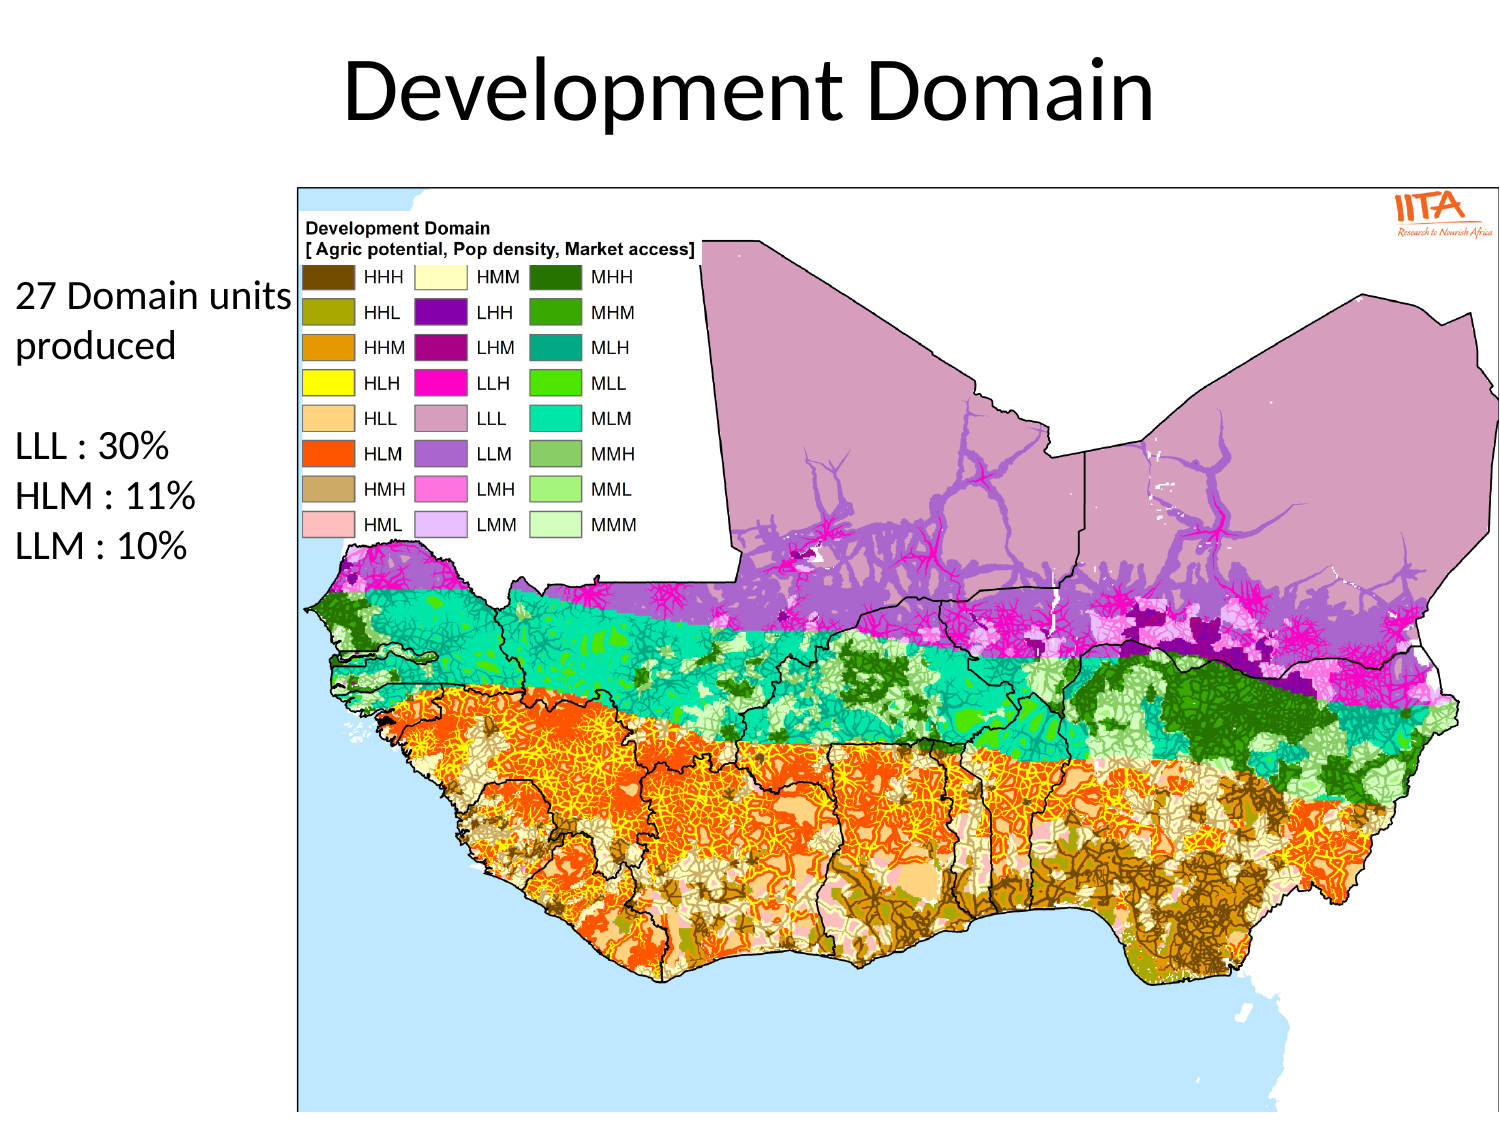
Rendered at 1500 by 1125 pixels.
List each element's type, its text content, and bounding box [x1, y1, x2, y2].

text_box 27 Domain units produced LLL : 30% HLM : 11% LLM : 10% [0, 260, 288, 676]
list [293, 184, 1500, 1112]
title Development Domain [76, 19, 1424, 149]
